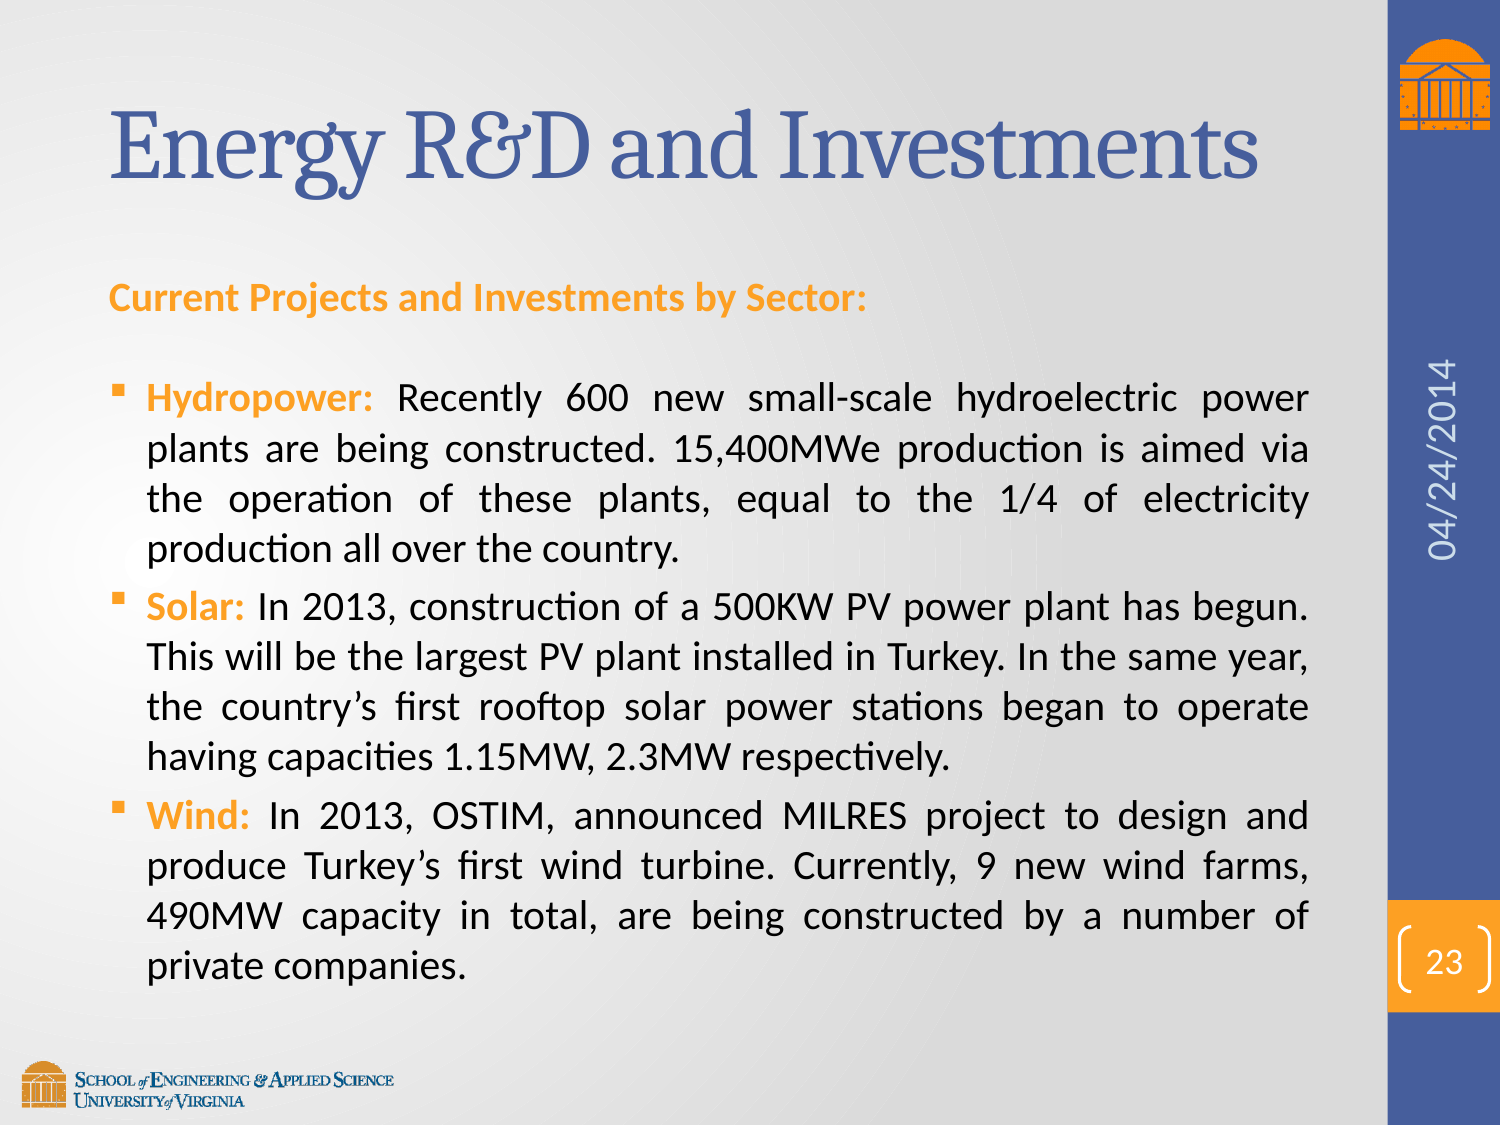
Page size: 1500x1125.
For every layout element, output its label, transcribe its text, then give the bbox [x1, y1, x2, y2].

title Energy R&D and Investments [75, 45, 1325, 233]
picture [21, 1061, 394, 1110]
slide_number 23 [1397, 925, 1492, 994]
picture [1400, 39, 1490, 130]
list Current Projects and Investments by Sector: Hydropower: Recently 600 new small-scale hydroelectric power plants are being constructed. 15,400MWe production is aimed via the operation of these plants, equal to the 1/4 of electricity production all over the country. Solar: In 2013, construction of a 500KW PV power plant has begun. This will be the largest PV plant installed in Turkey. In the same year, the country’s first rooftop solar power stations began to operate having capacities 1.15MW, 2.3MW respectively. Wind: In 2013, OSTIM, announced MILRES project to design and produce Turkey’s first wind turbine. Currently, 9 new wind farms, 490MW capacity in total, are being constructed by a number of private companies. [75, 262, 1325, 1050]
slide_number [1408, 317, 1469, 577]
